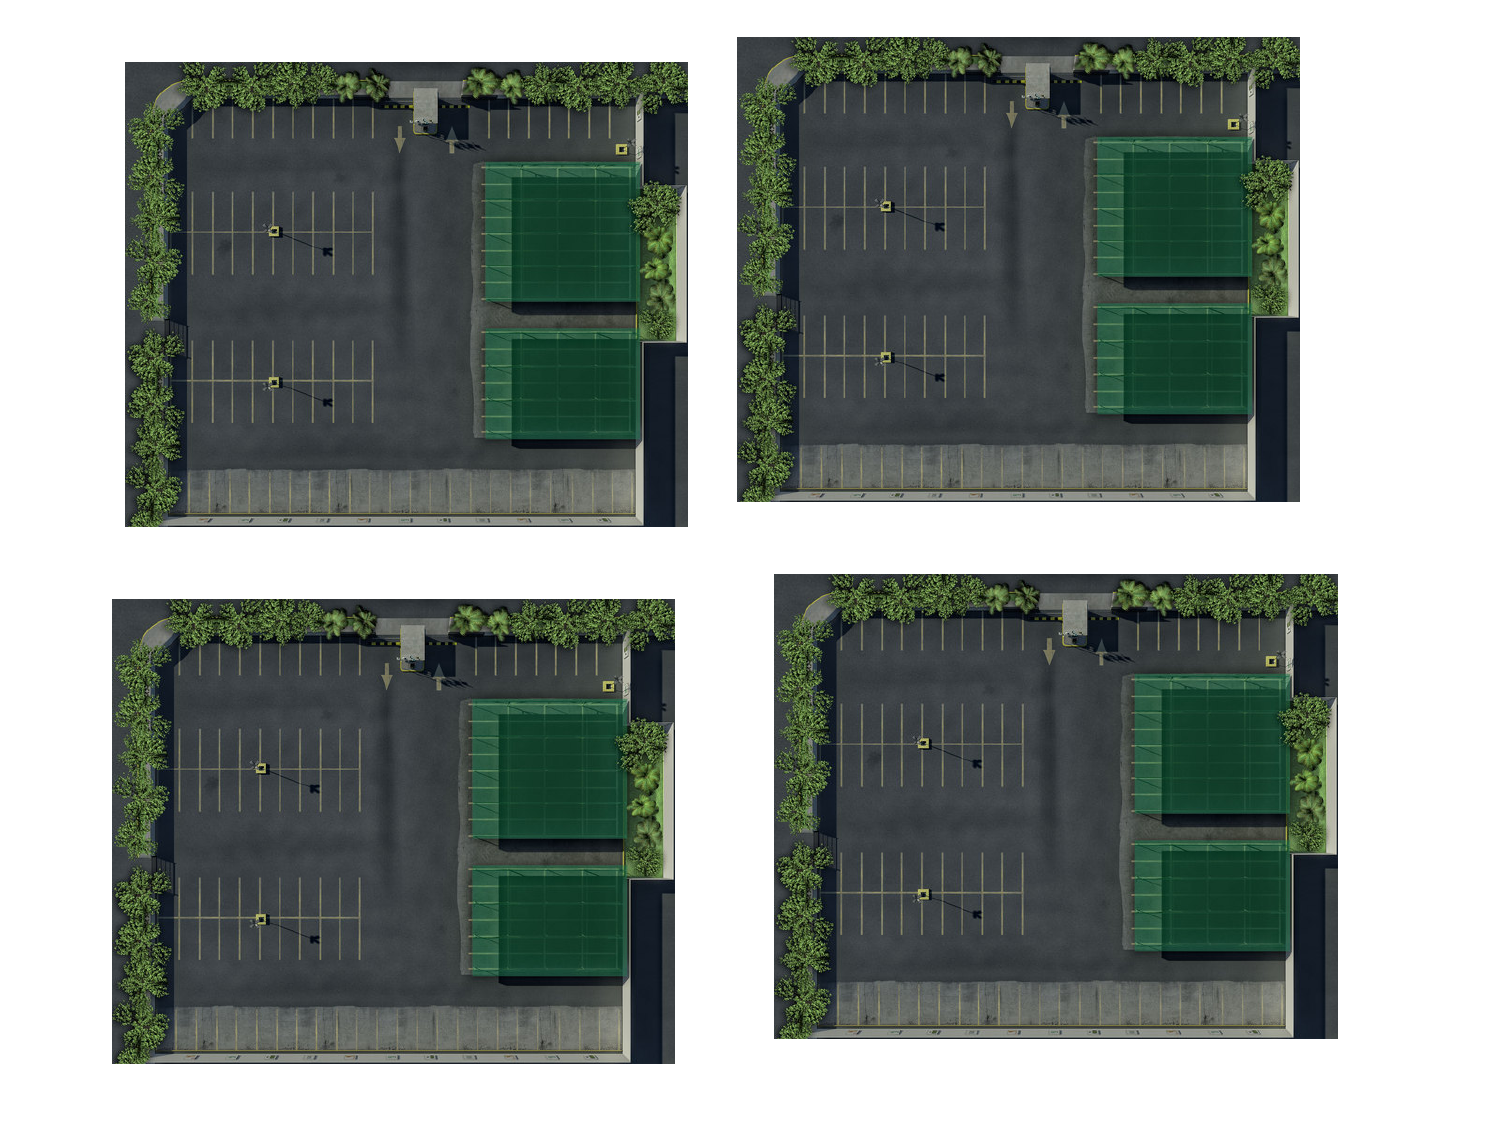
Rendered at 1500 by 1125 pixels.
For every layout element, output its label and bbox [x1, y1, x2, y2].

picture [737, 37, 1301, 502]
picture [774, 574, 1338, 1040]
picture [112, 599, 676, 1065]
picture [124, 62, 688, 527]
